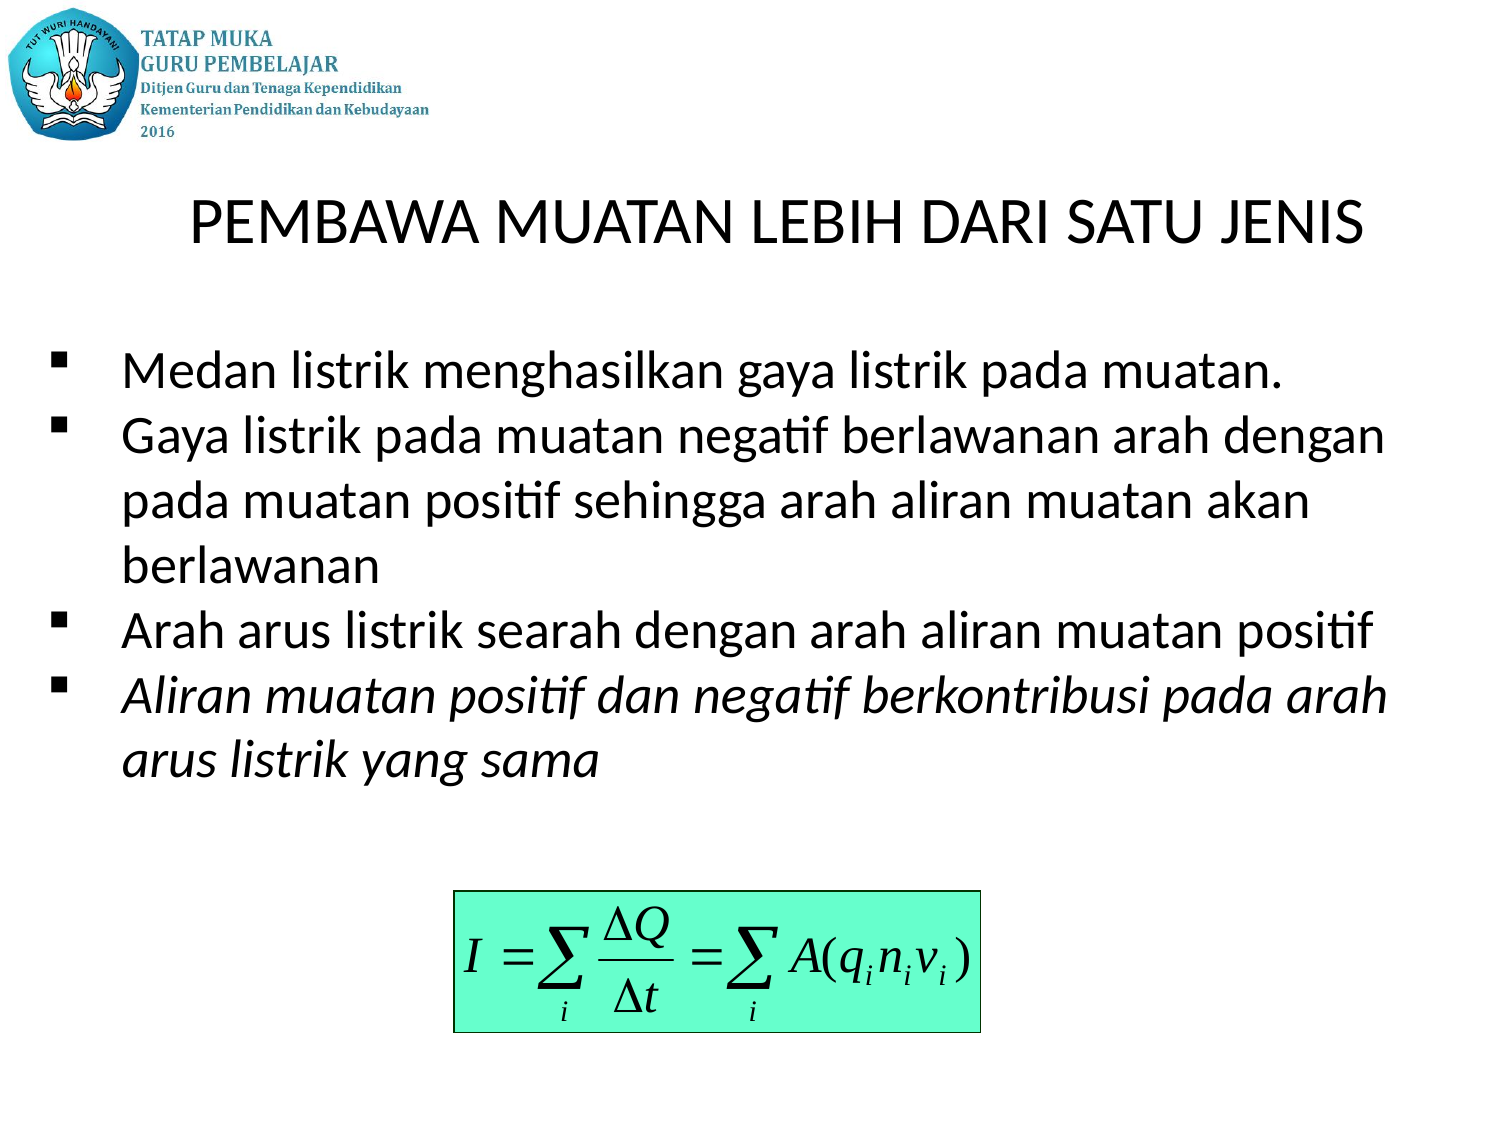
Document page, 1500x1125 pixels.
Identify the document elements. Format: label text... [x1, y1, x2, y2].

title PEMBAWA MUATAN LEBIH DARI SATU JENIS [171, 122, 1384, 311]
picture [5, 0, 441, 149]
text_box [454, 891, 980, 1032]
text_box Medan listrik menghasilkan gaya listrik pada muatan. Gaya listrik pada muatan negatif berlawanan arah dengan pada muatan positif sehingga arah aliran muatan akan berlawanan Arah arus listrik searah dengan arah aliran muatan positif Aliran muatan positif dan negatif berkontribusi pada arah arus listrik yang sama [32, 326, 1452, 797]
